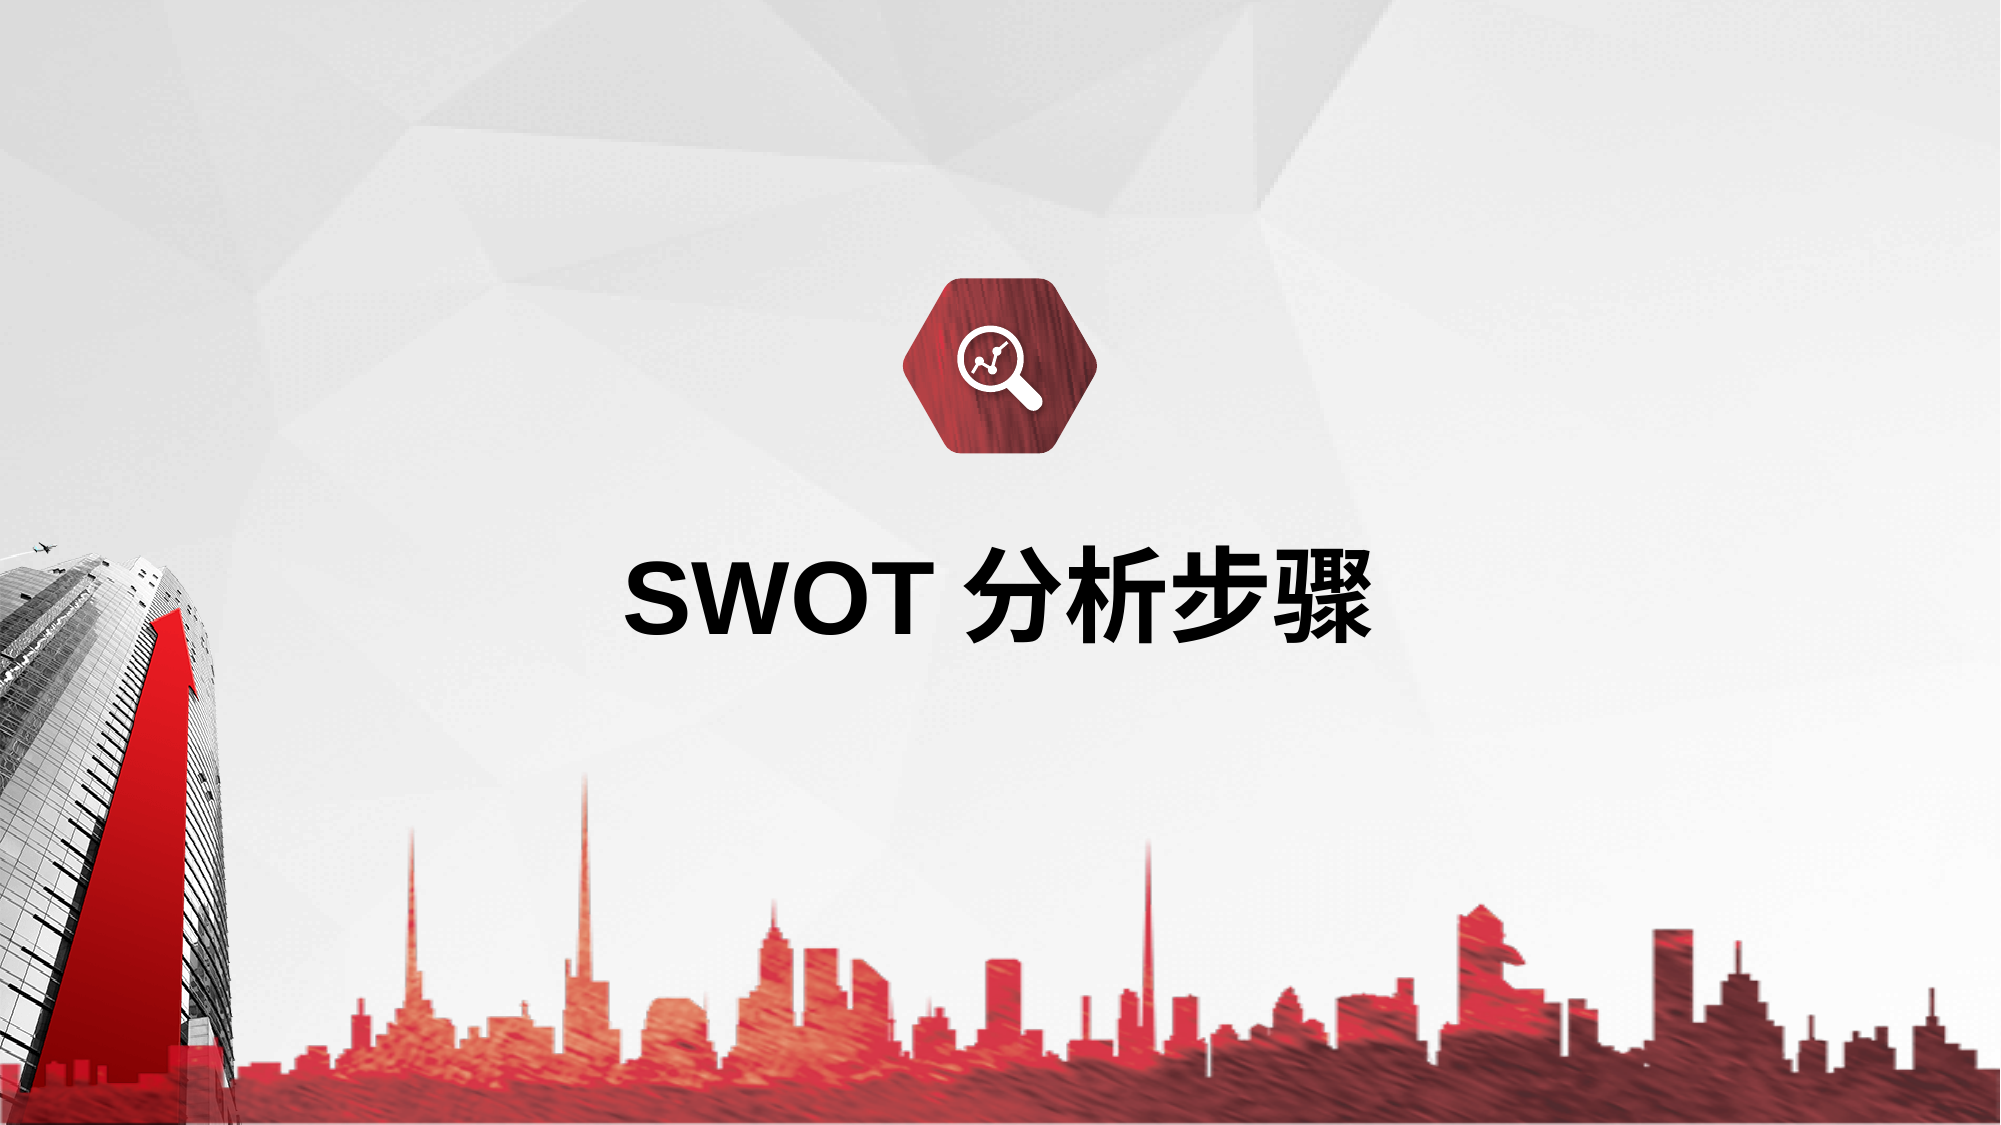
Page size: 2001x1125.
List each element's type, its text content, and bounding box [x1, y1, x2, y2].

text_box [902, 278, 1098, 454]
picture [0, 0, 2001, 1125]
text_box [957, 325, 1043, 411]
text_box SWOT分析步骤 [594, 524, 1406, 662]
